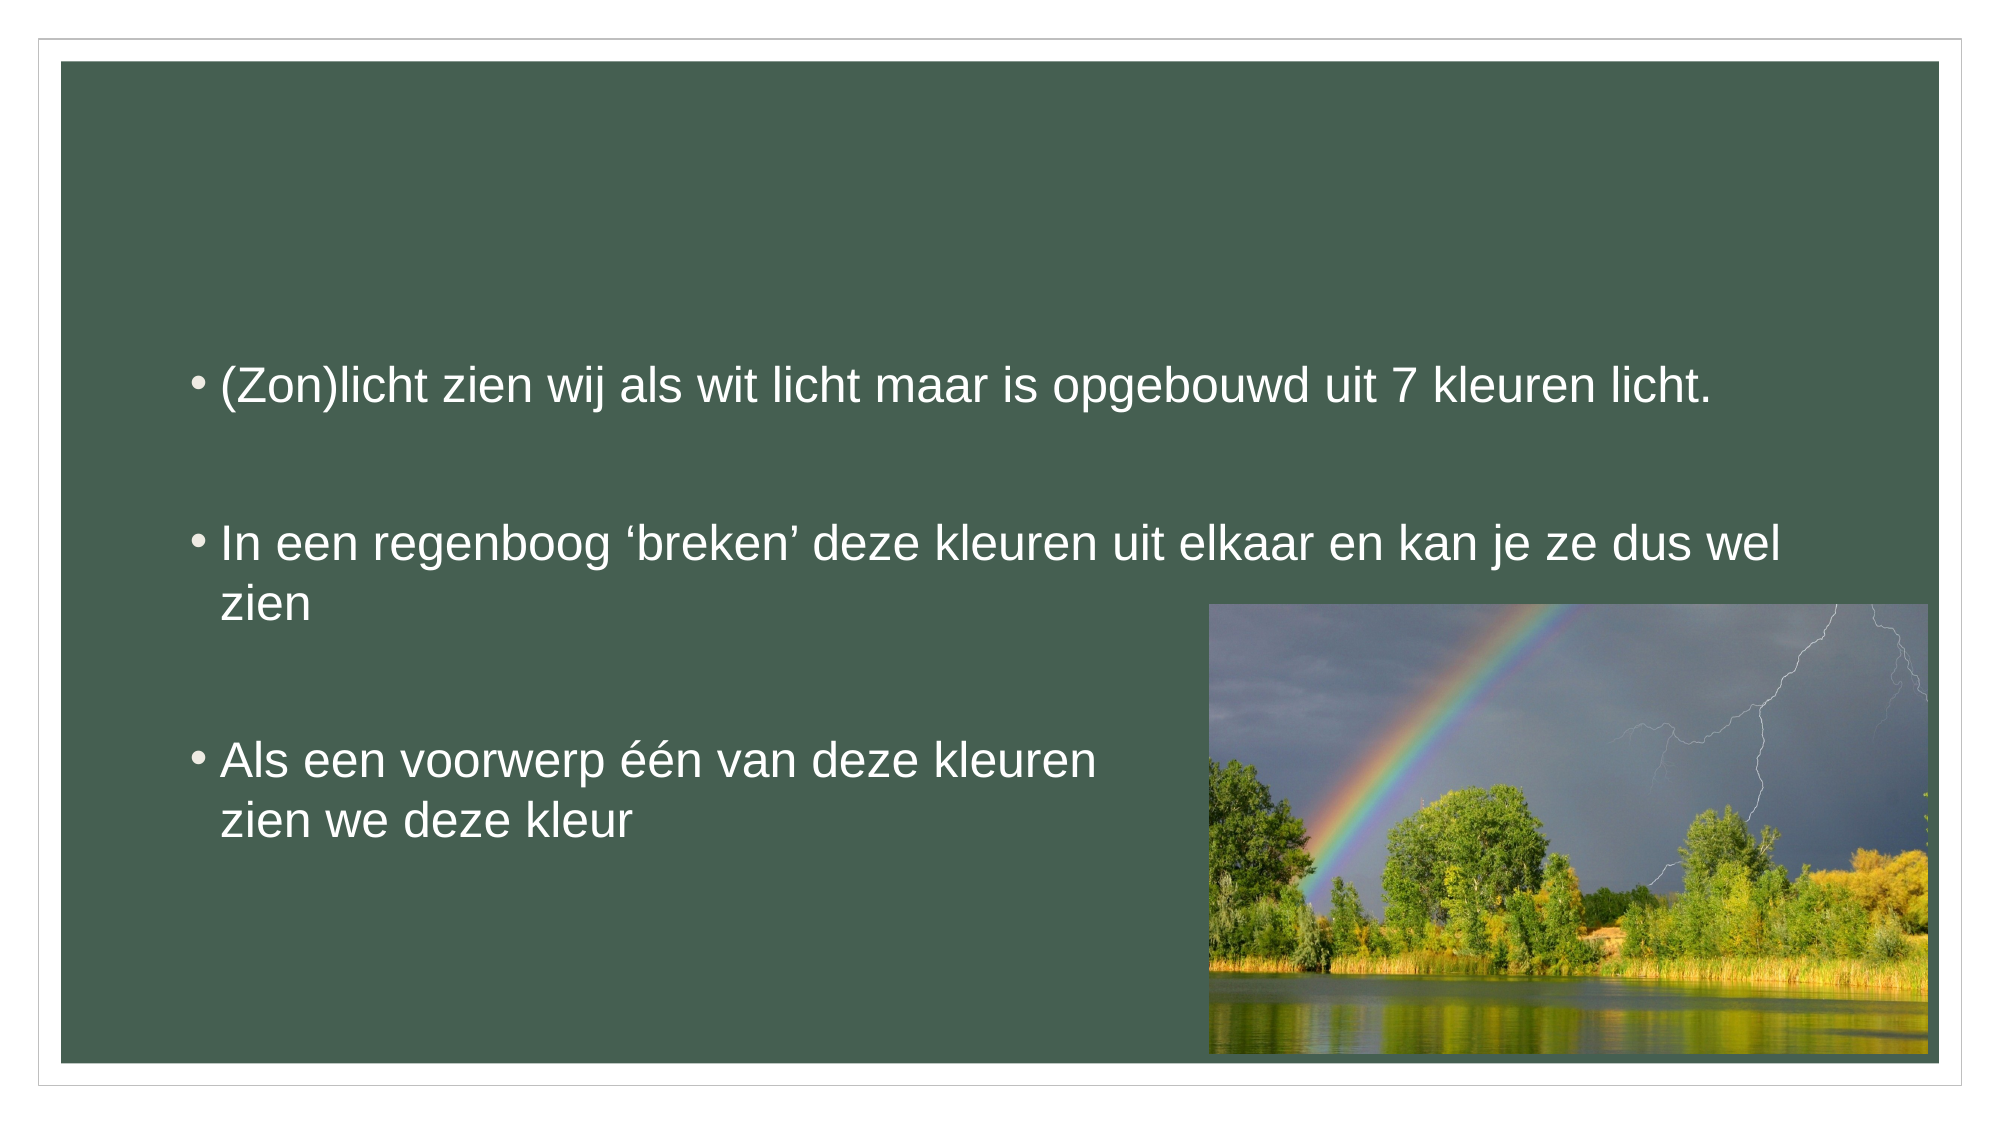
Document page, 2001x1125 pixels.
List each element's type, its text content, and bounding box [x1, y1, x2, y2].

list (Zon)licht zien wij als wit licht maar is opgebouwd uit 7 kleuren licht. In een regenboog ‘breken’ deze kleuren uit elkaar en kan je ze dus wel zien Als een voorwerp één van deze kleuren absorbeert zien we deze kleur [174, 345, 1825, 990]
picture [1209, 604, 1928, 1054]
